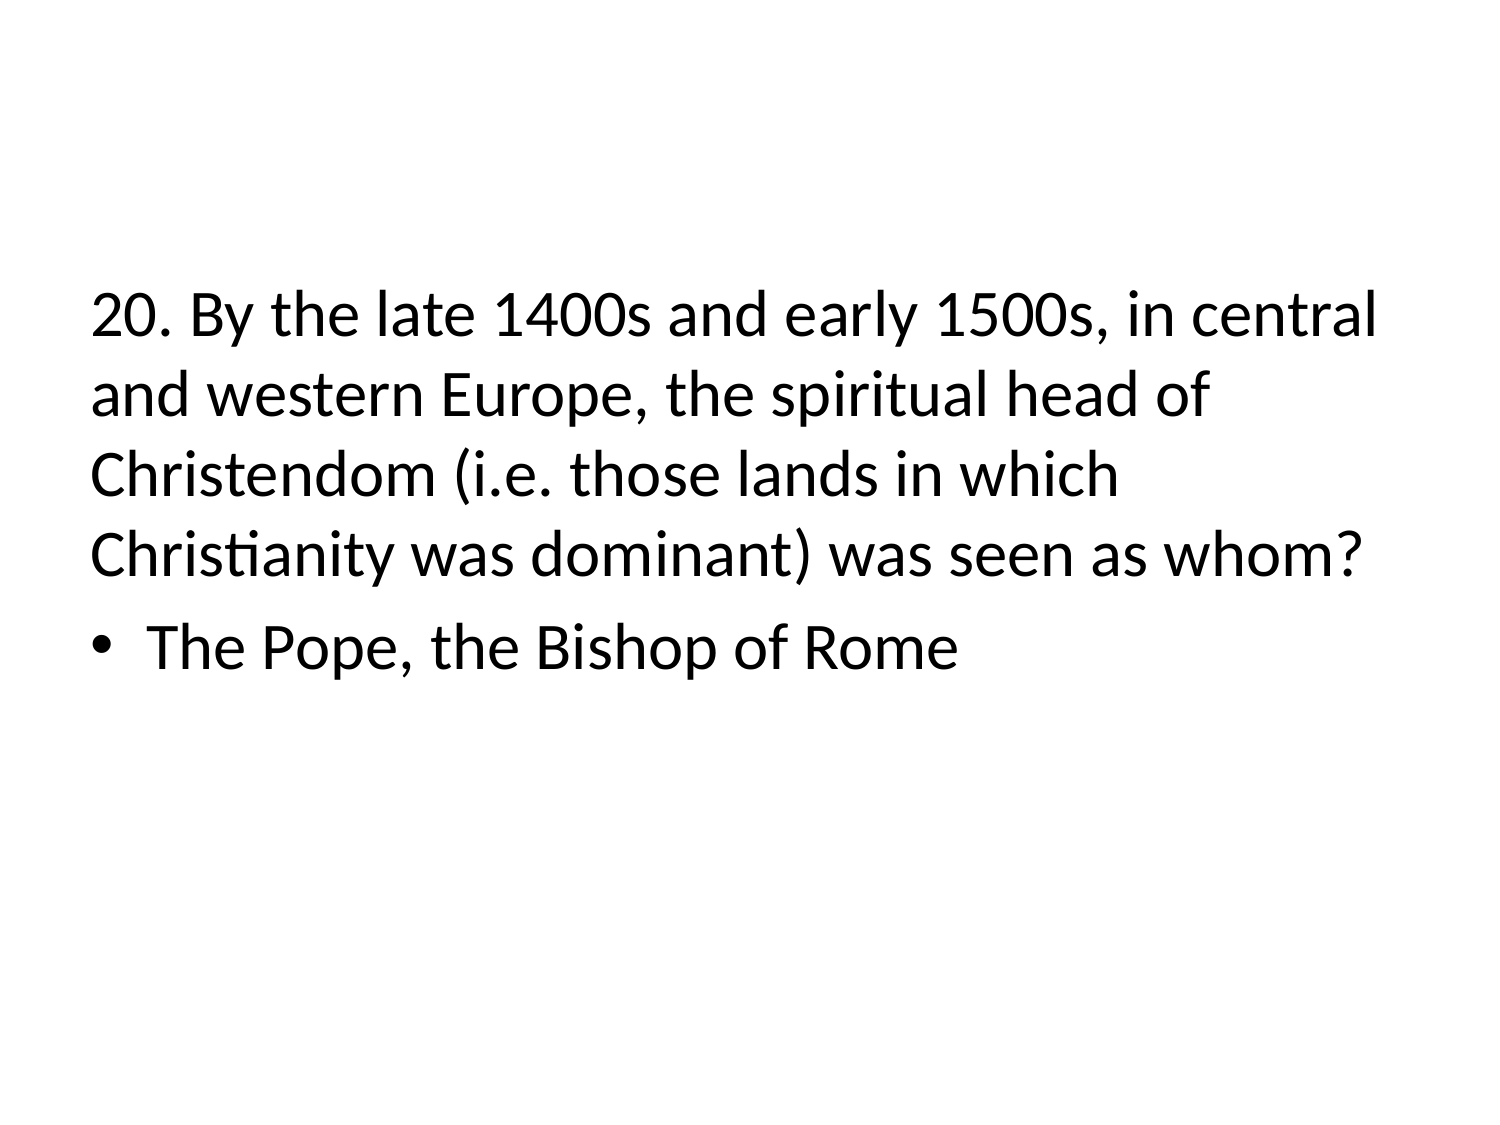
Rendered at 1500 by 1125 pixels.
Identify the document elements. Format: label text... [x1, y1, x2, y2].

list 20. By the late 1400s and early 1500s, in central and western Europe, the spiritual head of Christendom (i.e. those lands in which Christianity was dominant) was seen as whom? The Pope, the Bishop of Rome [75, 262, 1425, 1005]
